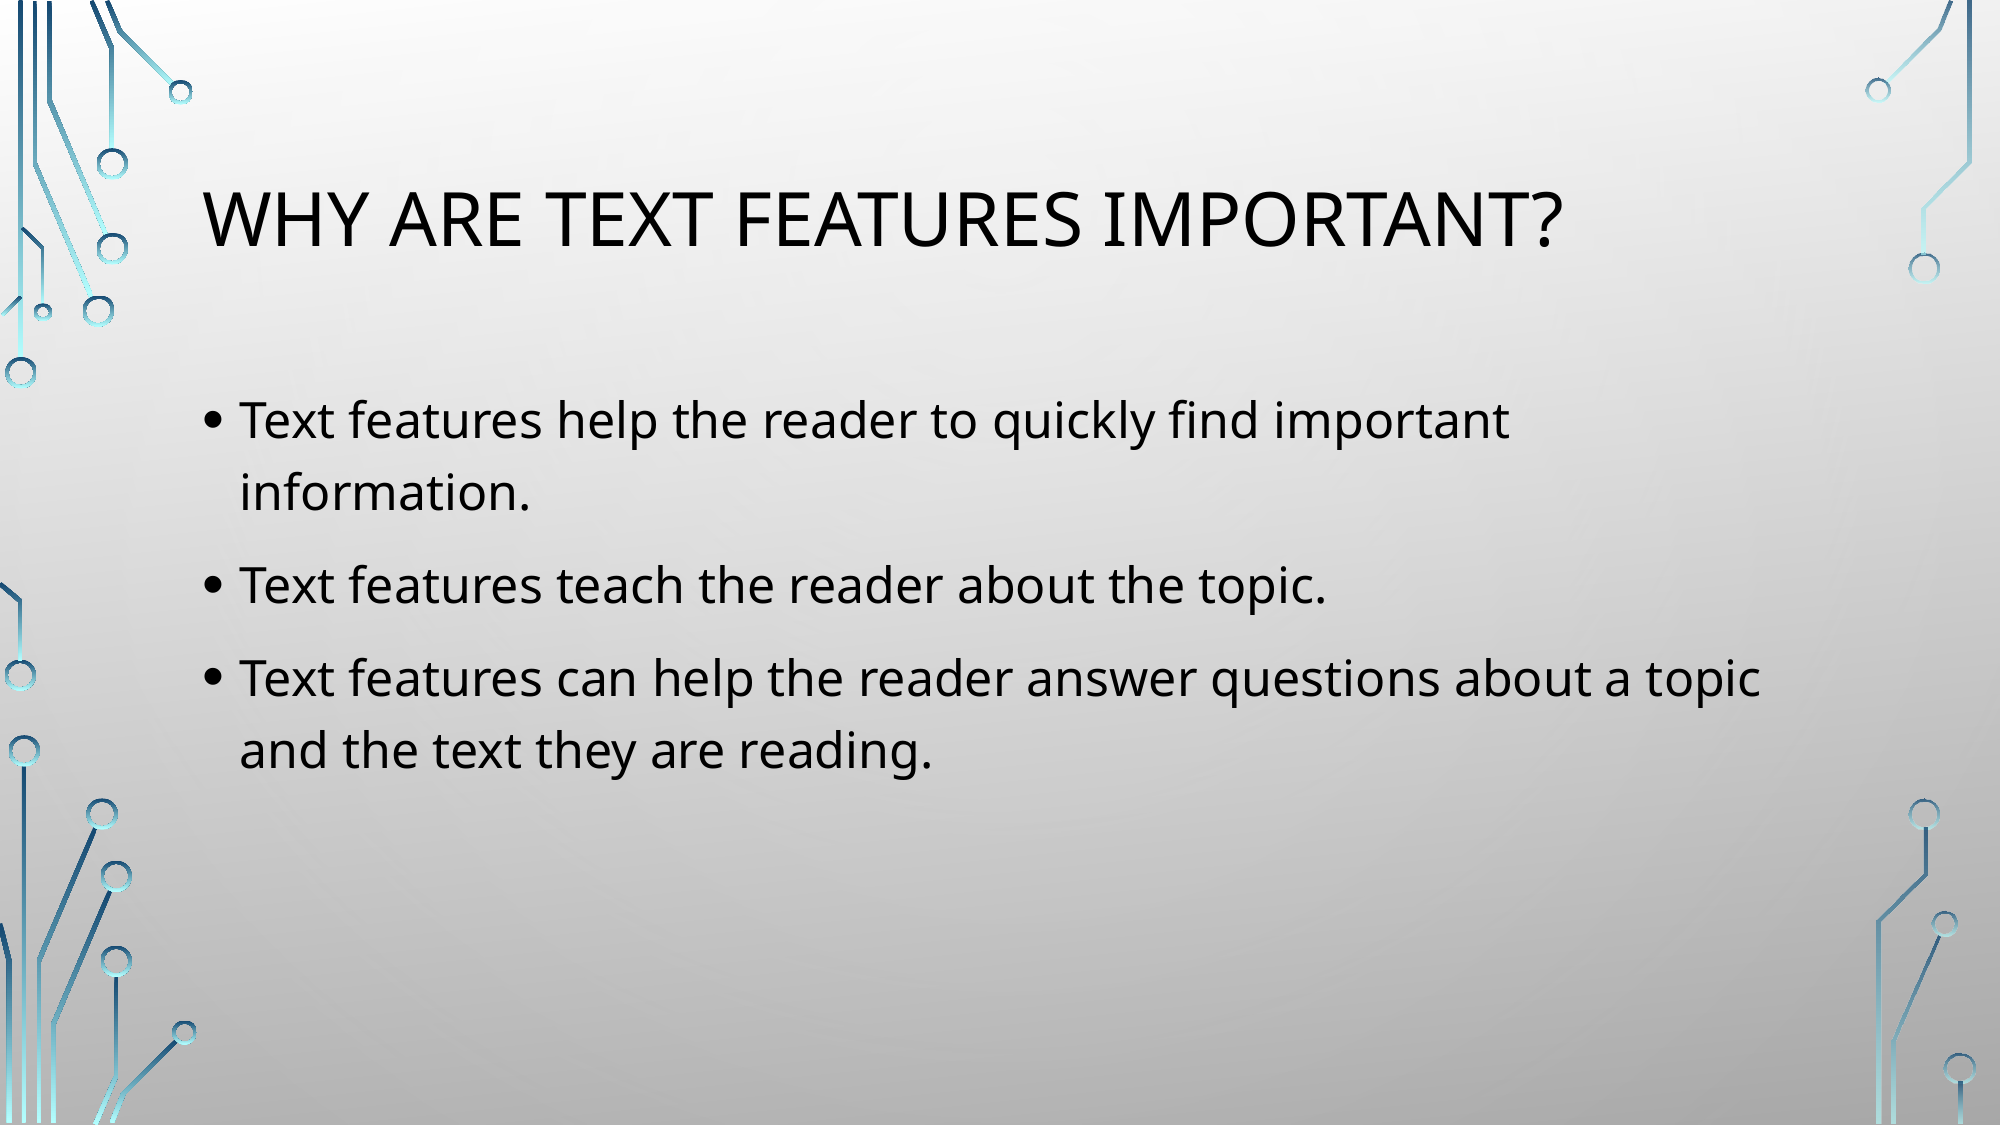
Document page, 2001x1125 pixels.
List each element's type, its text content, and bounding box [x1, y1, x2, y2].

title Why are text features important? [187, 101, 1813, 344]
list Text features help the reader to quickly find important information. Text features teach the reader about the topic. Text features can help the reader answer questions about a topic and the text they are reading. [187, 369, 1813, 950]
